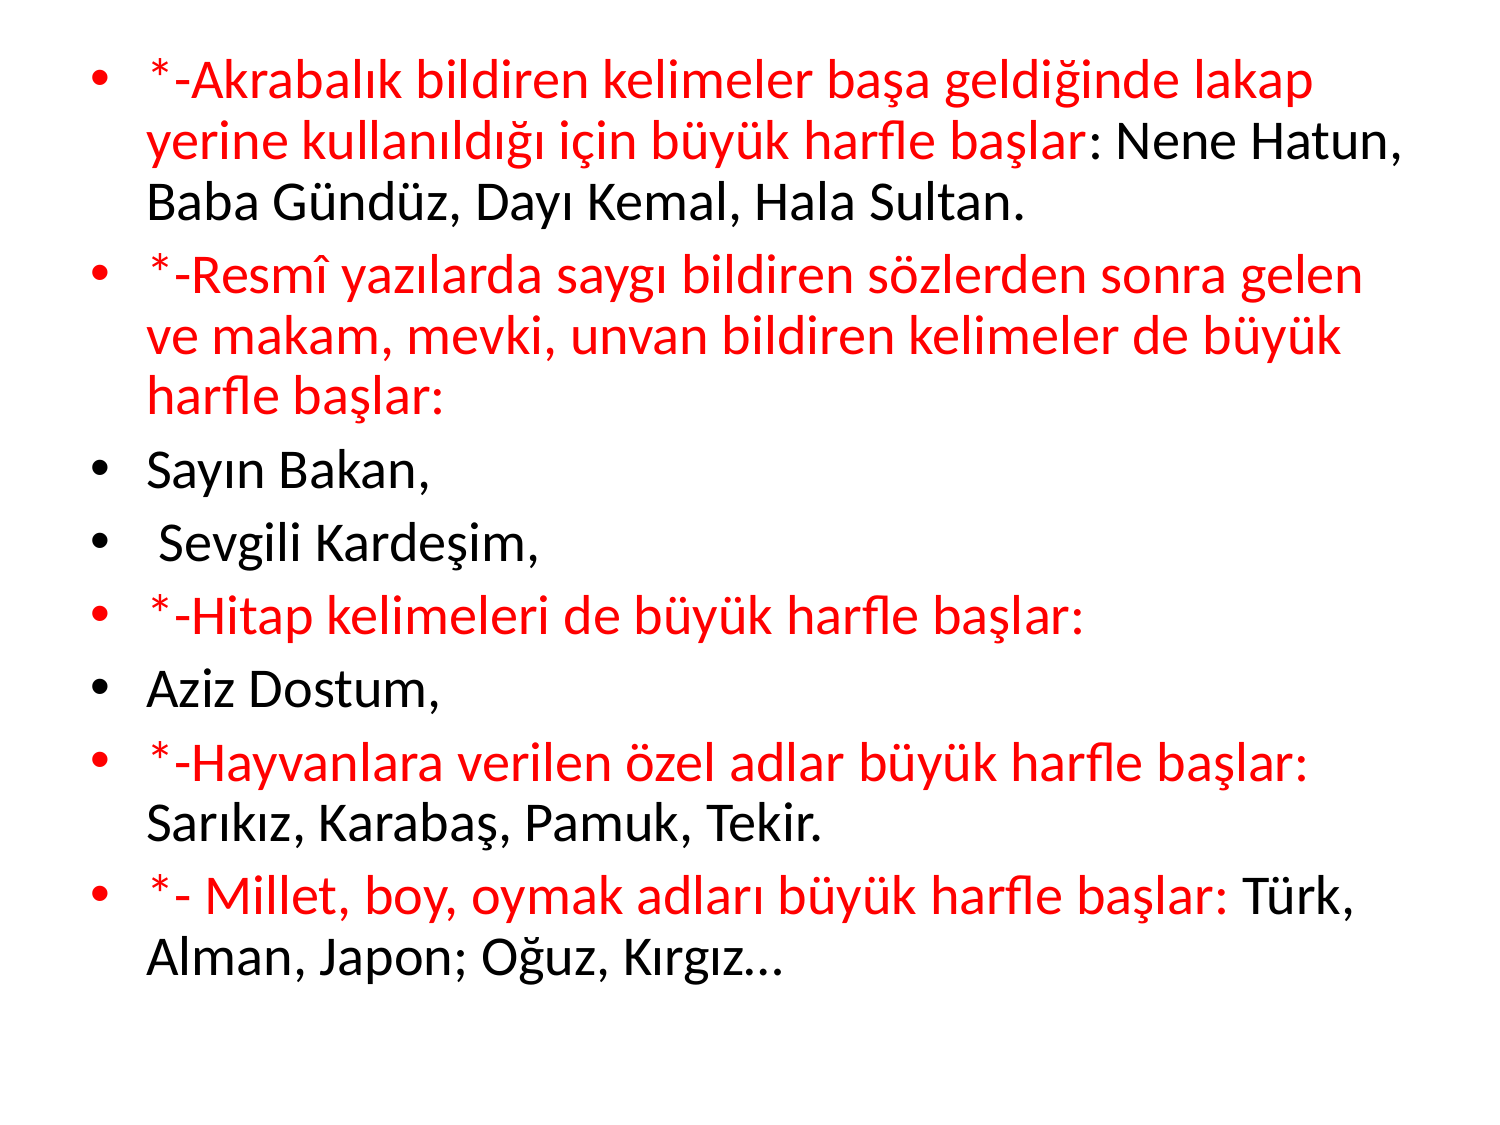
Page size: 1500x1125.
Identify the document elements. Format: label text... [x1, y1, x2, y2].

list *-Akrabalık bil­diren kelimeler başa geldiğinde lakap yerine kullanıldığı için büyük harfle başlar: Nene Hatun, Baba Gündüz, Dayı Kemal, Hala Sultan. *-Resmî yazılarda saygı bildiren sözlerden sonra gelen ve makam, mevki, unvan bildiren kelimeler de büyük harfle başlar: Sayın Bakan, Sevgili Kardeşim, *-Hitap kelimeleri de büyük harfle başlar: Aziz Dostum, *-Hayvanlara verilen özel adlar büyük harfle başlar: Sarıkız, Karabaş, Pamuk, Tekir. *- Millet, boy, oymak adları büyük harfle başlar: Türk, Alman, Japon; Oğuz, Kırgız… [74, 42, 1426, 1006]
